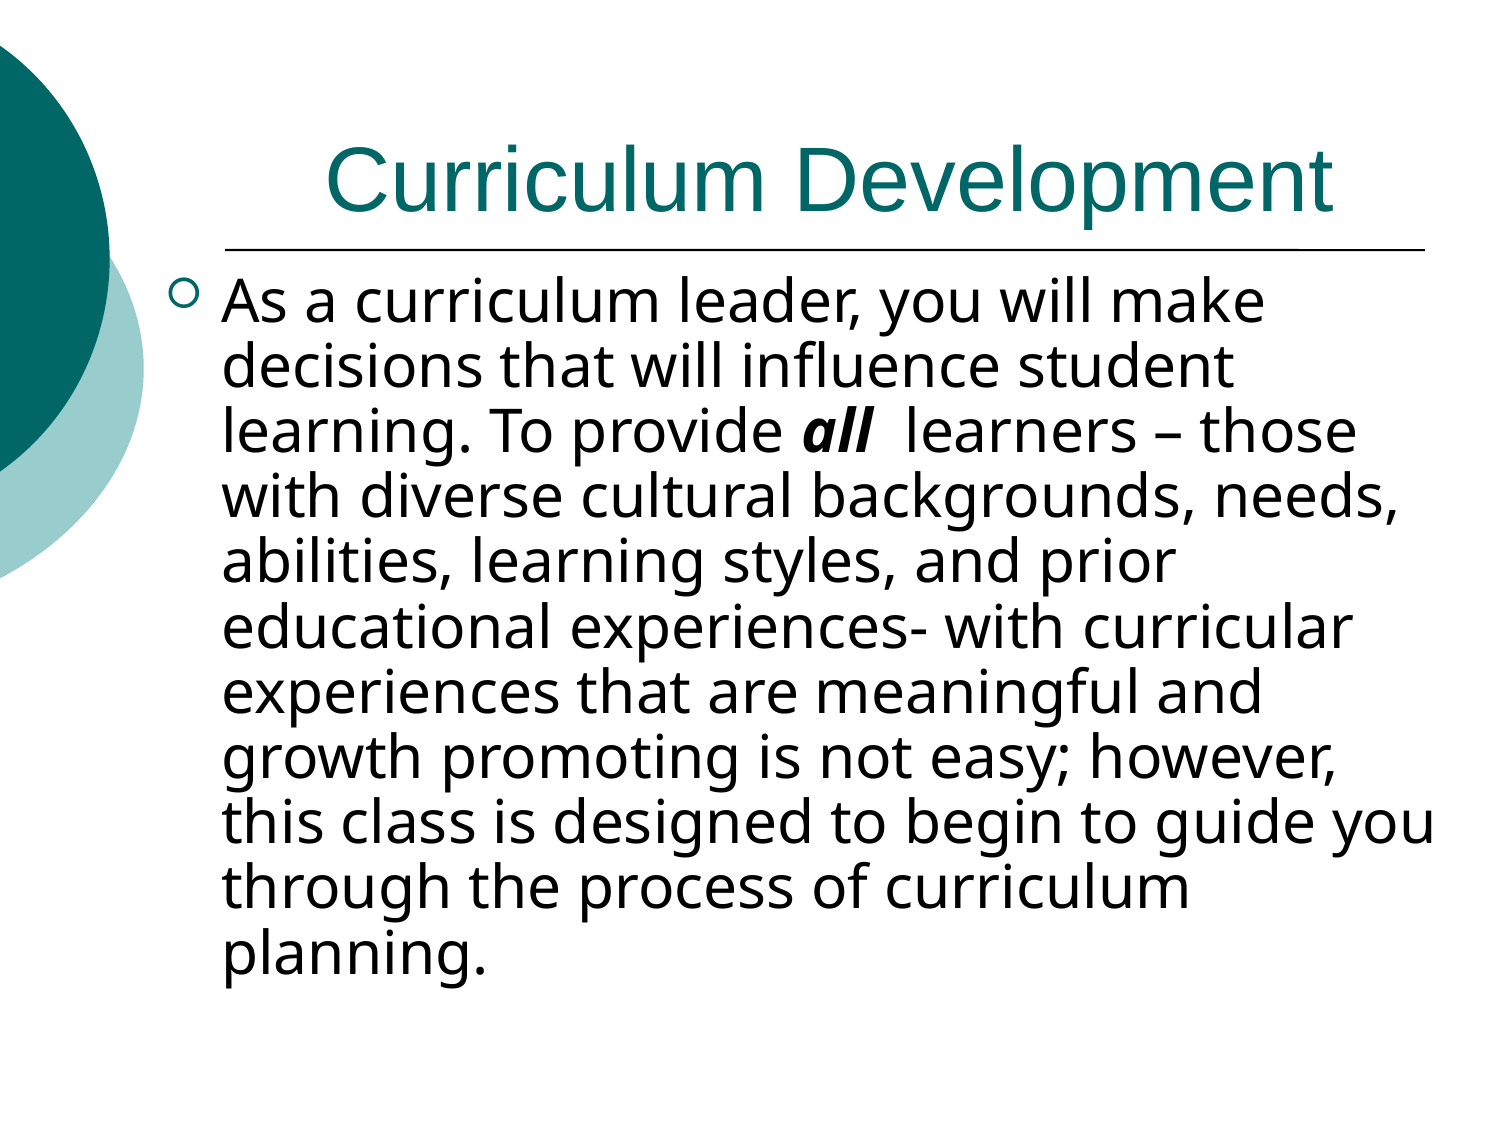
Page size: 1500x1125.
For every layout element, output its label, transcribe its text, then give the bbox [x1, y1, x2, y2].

list As a curriculum leader, you will make decisions that will influence student learning. To provide all learners – those with diverse cultural backgrounds, needs, abilities, learning styles, and prior educational experiences- with curricular experiences that are meaningful and growth promoting is not easy; however, this class is designed to begin to guide you through the process of curriculum planning. [149, 262, 1462, 1095]
title Curriculum Development [224, 49, 1425, 238]
